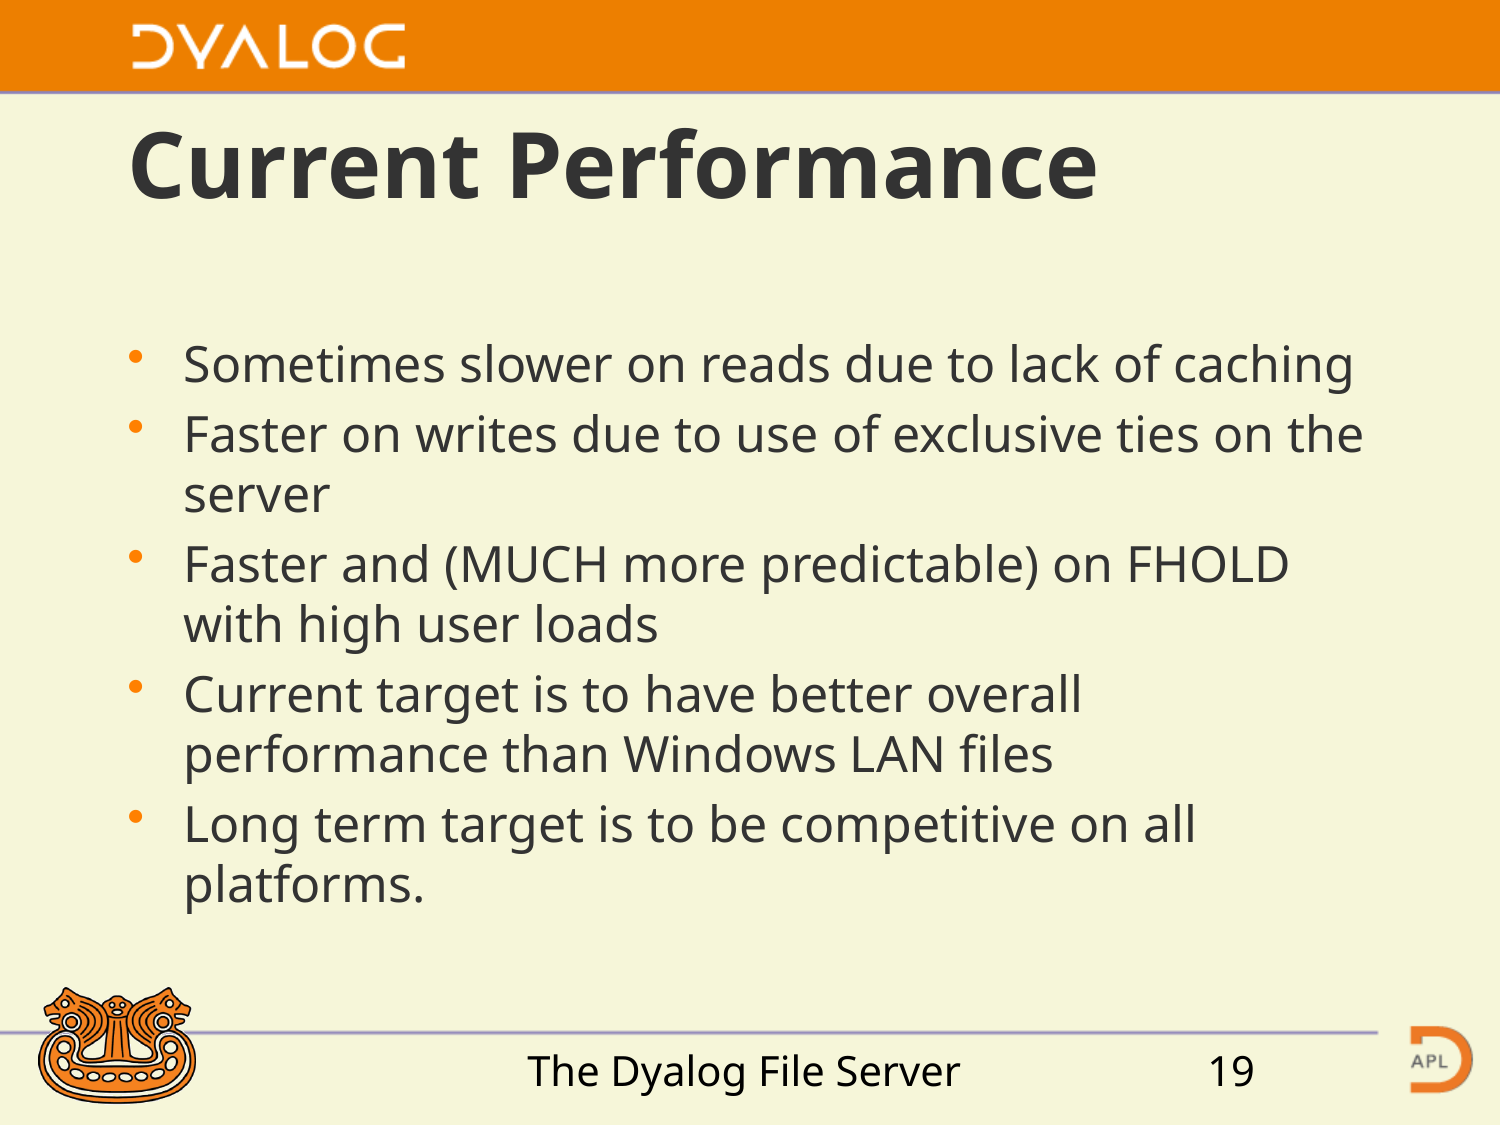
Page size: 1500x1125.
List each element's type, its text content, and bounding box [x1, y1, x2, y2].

slide_number [112, 1037, 425, 1113]
title Current Performance [112, 99, 1388, 288]
picture [0, 0, 1500, 1125]
footer The Dyalog File Server [512, 1037, 988, 1113]
list Sometimes slower on reads due to lack of caching Faster on writes due to use of exclusive ties on the server Faster and (MUCH more predictable) on FHOLD with high user loads Current target is to have better overall performance than Windows LAN files Long term target is to be competitive on all platforms. [112, 324, 1388, 1000]
slide_number 19 [1074, 1037, 1388, 1113]
